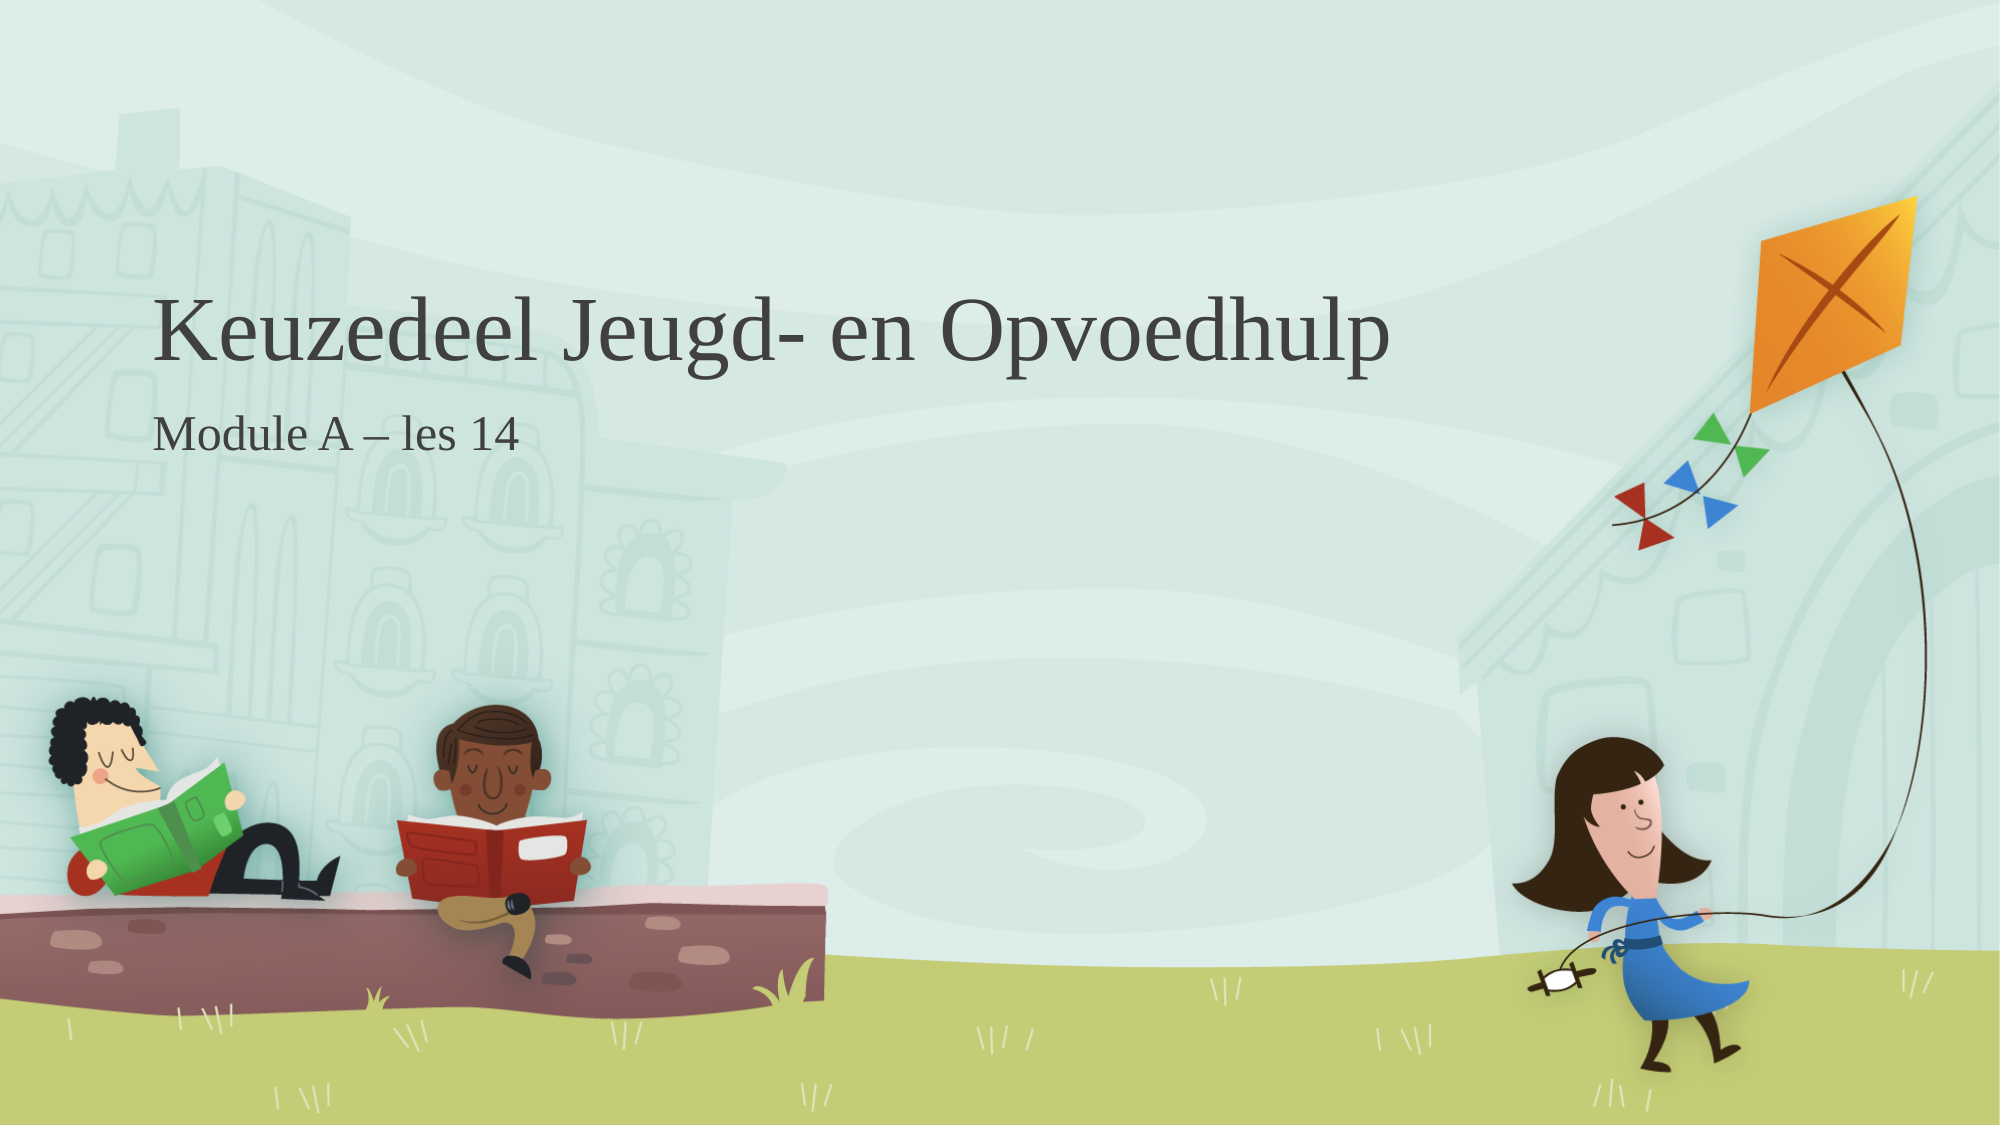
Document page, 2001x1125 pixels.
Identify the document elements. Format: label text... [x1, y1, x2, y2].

subtitle Module A – les 14 [137, 399, 1300, 550]
title Keuzedeel Jeugd- en Opvoedhulp [137, 87, 1525, 388]
picture [0, 0, 2000, 1125]
